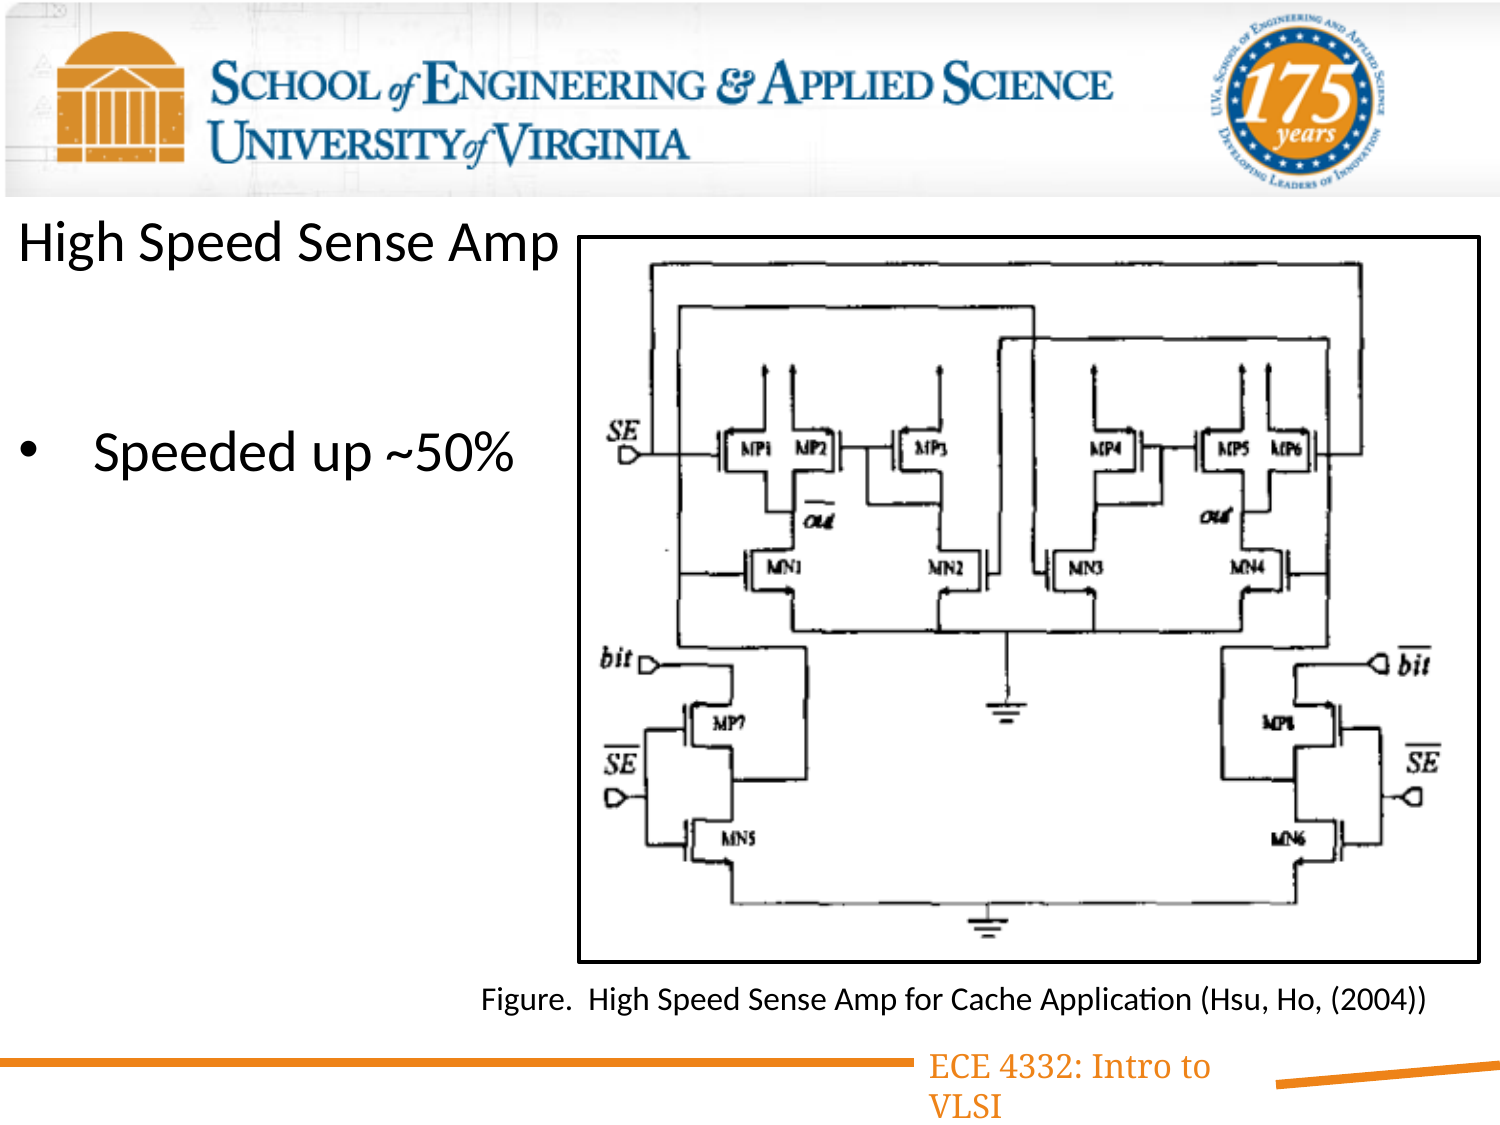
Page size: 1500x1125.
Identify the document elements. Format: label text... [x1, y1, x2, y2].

text_box ECE 4332: Intro to VLSI [914, 1037, 1277, 1125]
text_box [578, 236, 1479, 962]
picture [0, 0, 1500, 197]
text_box High Speed Sense Amp Speeded up ~50% [3, 205, 576, 491]
text_box Figure. High Speed Sense Amp for Cache Application (Hsu, Ho, (2004)) [466, 969, 1479, 1024]
